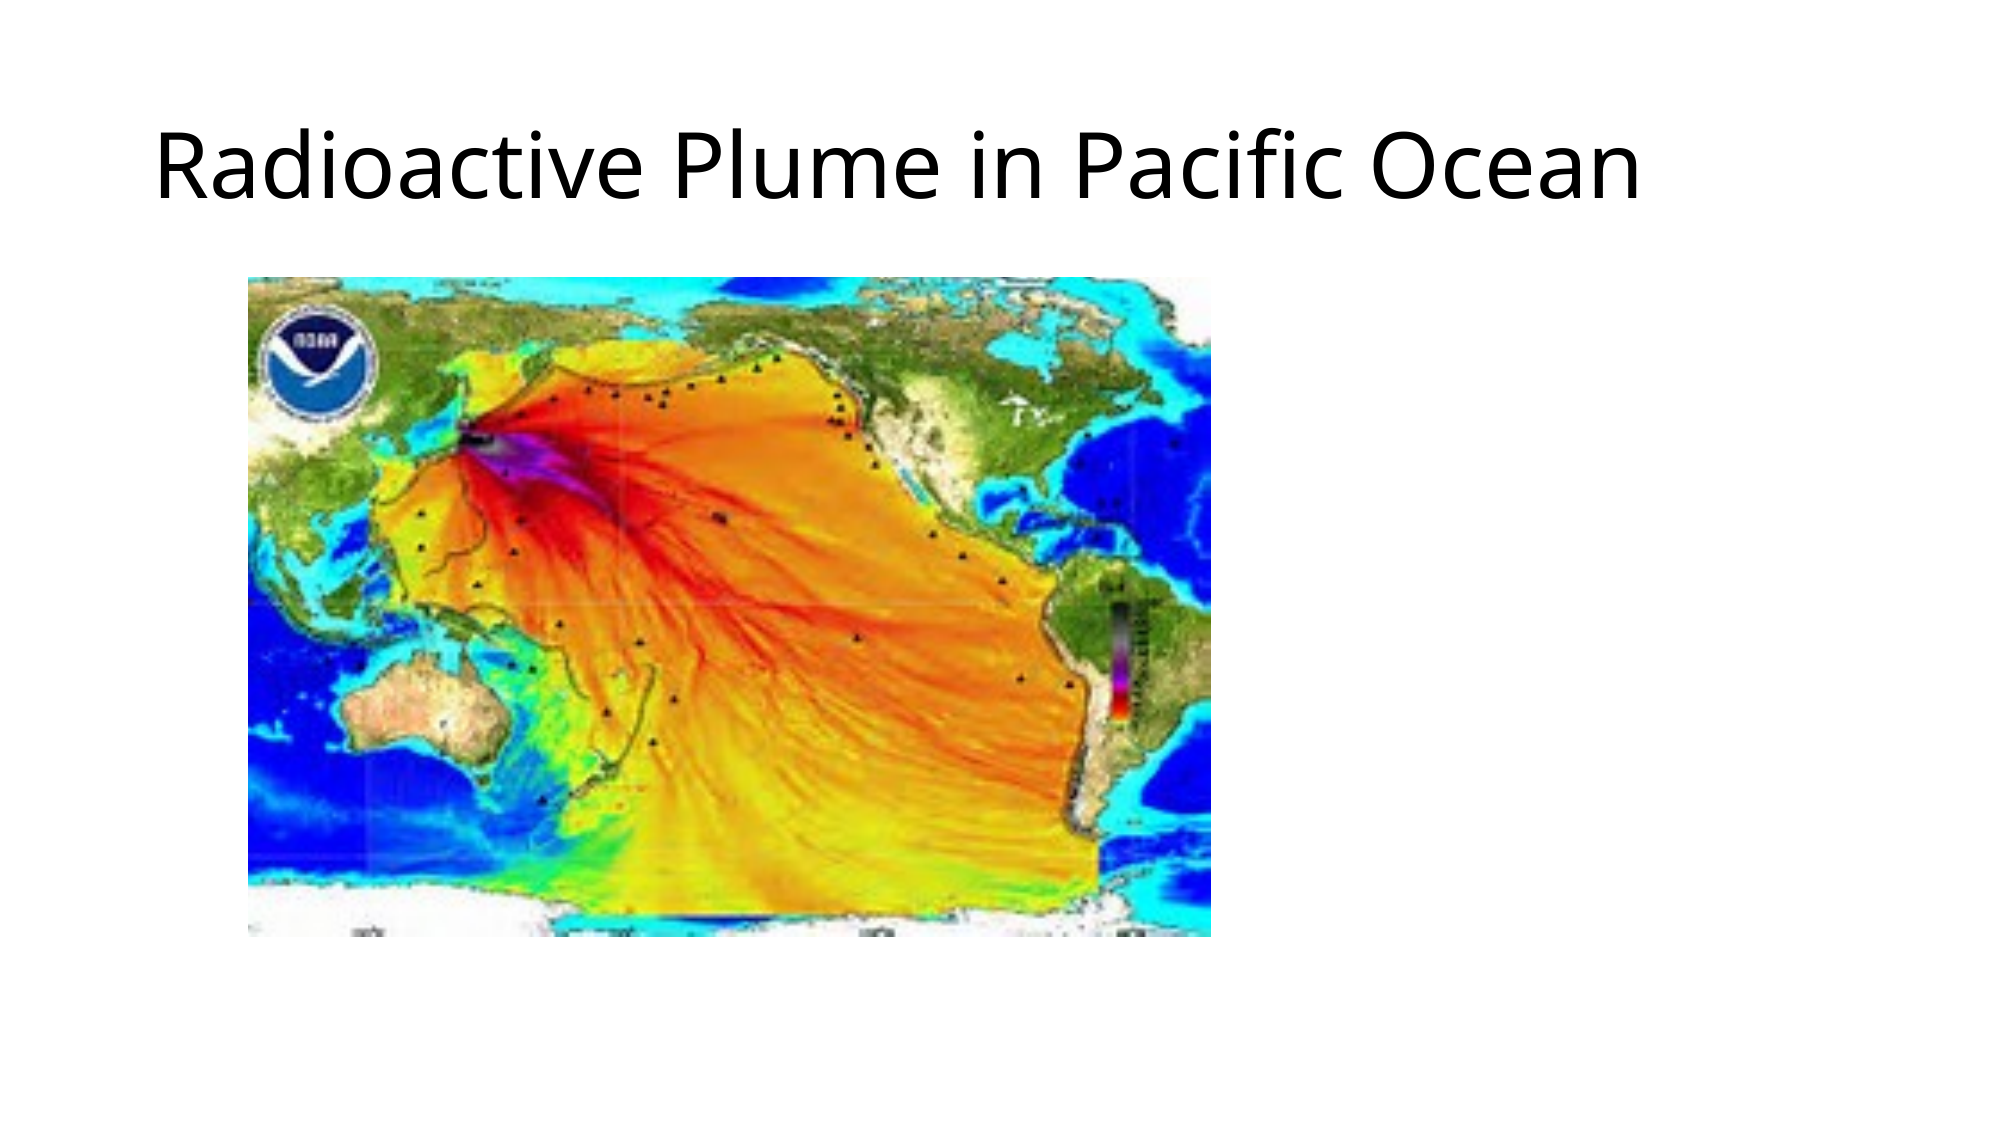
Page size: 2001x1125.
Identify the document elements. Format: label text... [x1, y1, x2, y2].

title Radioactive Plume in Pacific Ocean [137, 59, 1863, 278]
picture [248, 277, 1211, 937]
